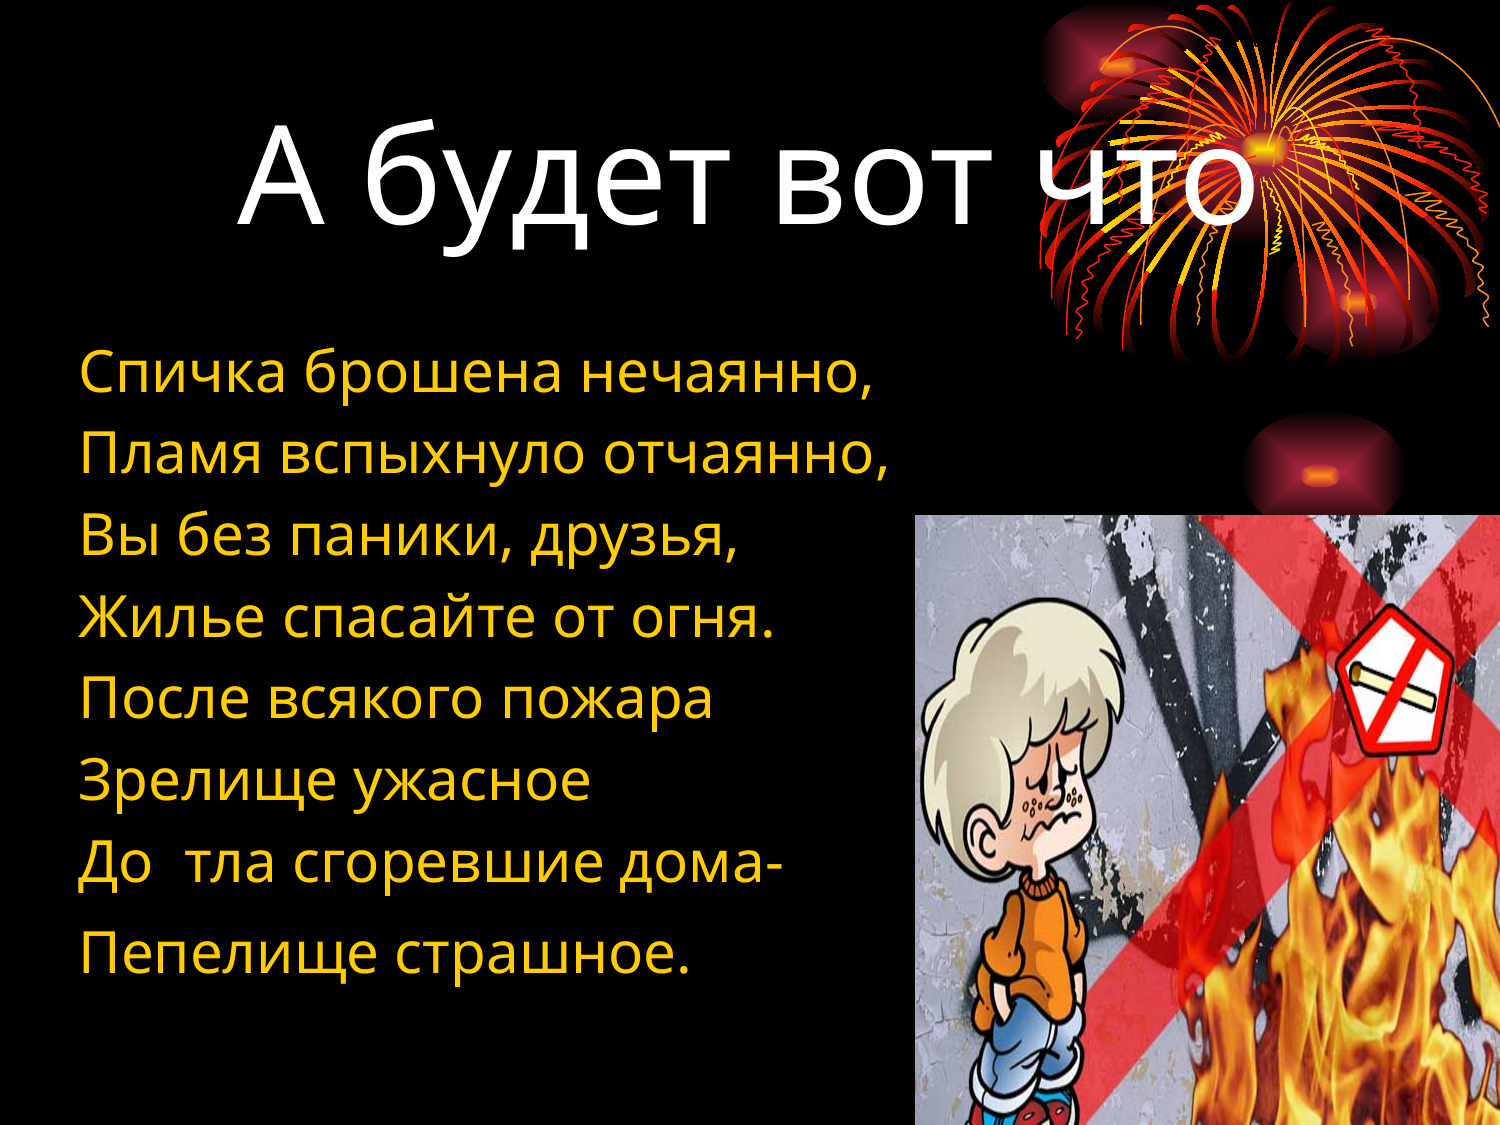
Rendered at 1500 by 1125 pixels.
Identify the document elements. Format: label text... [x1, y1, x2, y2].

title А будет вот что [112, 49, 1388, 290]
list Спичка брошена нечаянно, Пламя вспыхнуло отчаянно, Вы без паники, друзья, Жилье спасайте от огня. После всякого пожара Зрелище ужасное До тла сгоревшие дома- Пепелище страшное. [17, 326, 1500, 1095]
picture [915, 515, 1500, 1125]
